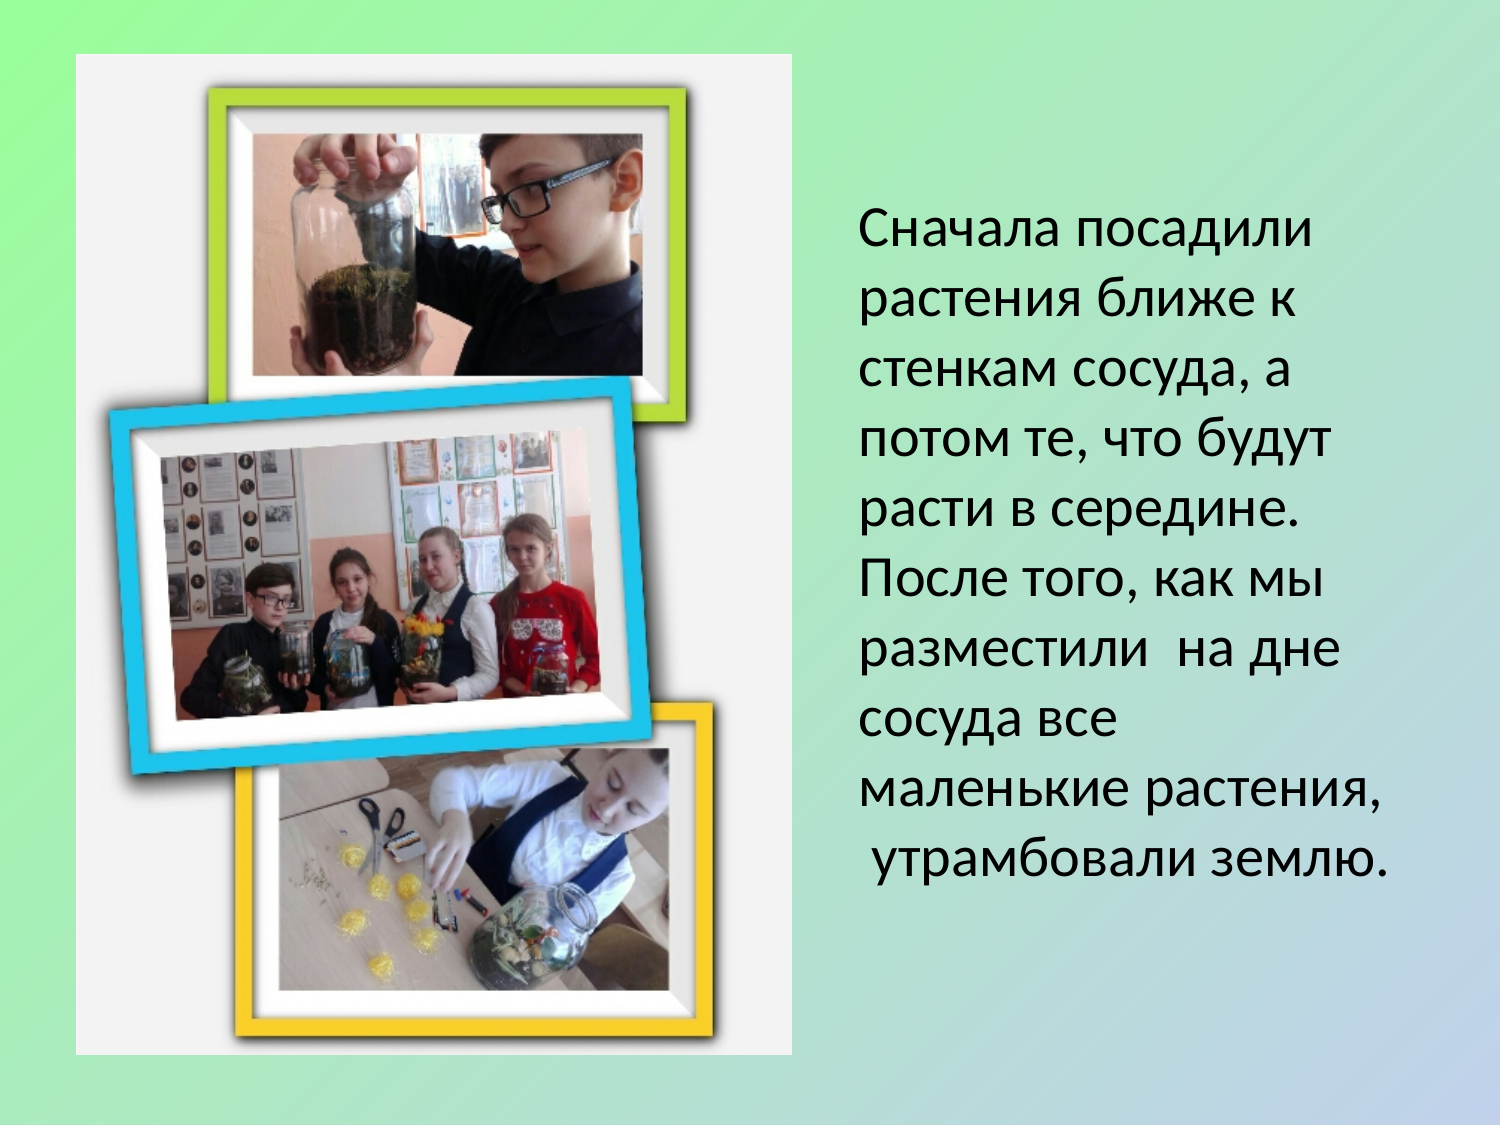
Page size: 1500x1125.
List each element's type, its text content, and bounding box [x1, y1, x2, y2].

picture [76, 54, 792, 1055]
title Сначала посадили растения ближе к стенкам сосуда, а потом те, что будут расти в середине. После того, как мы разместили на дне сосуда все маленькие растения, утрамбовали землю. [843, 45, 1412, 1032]
